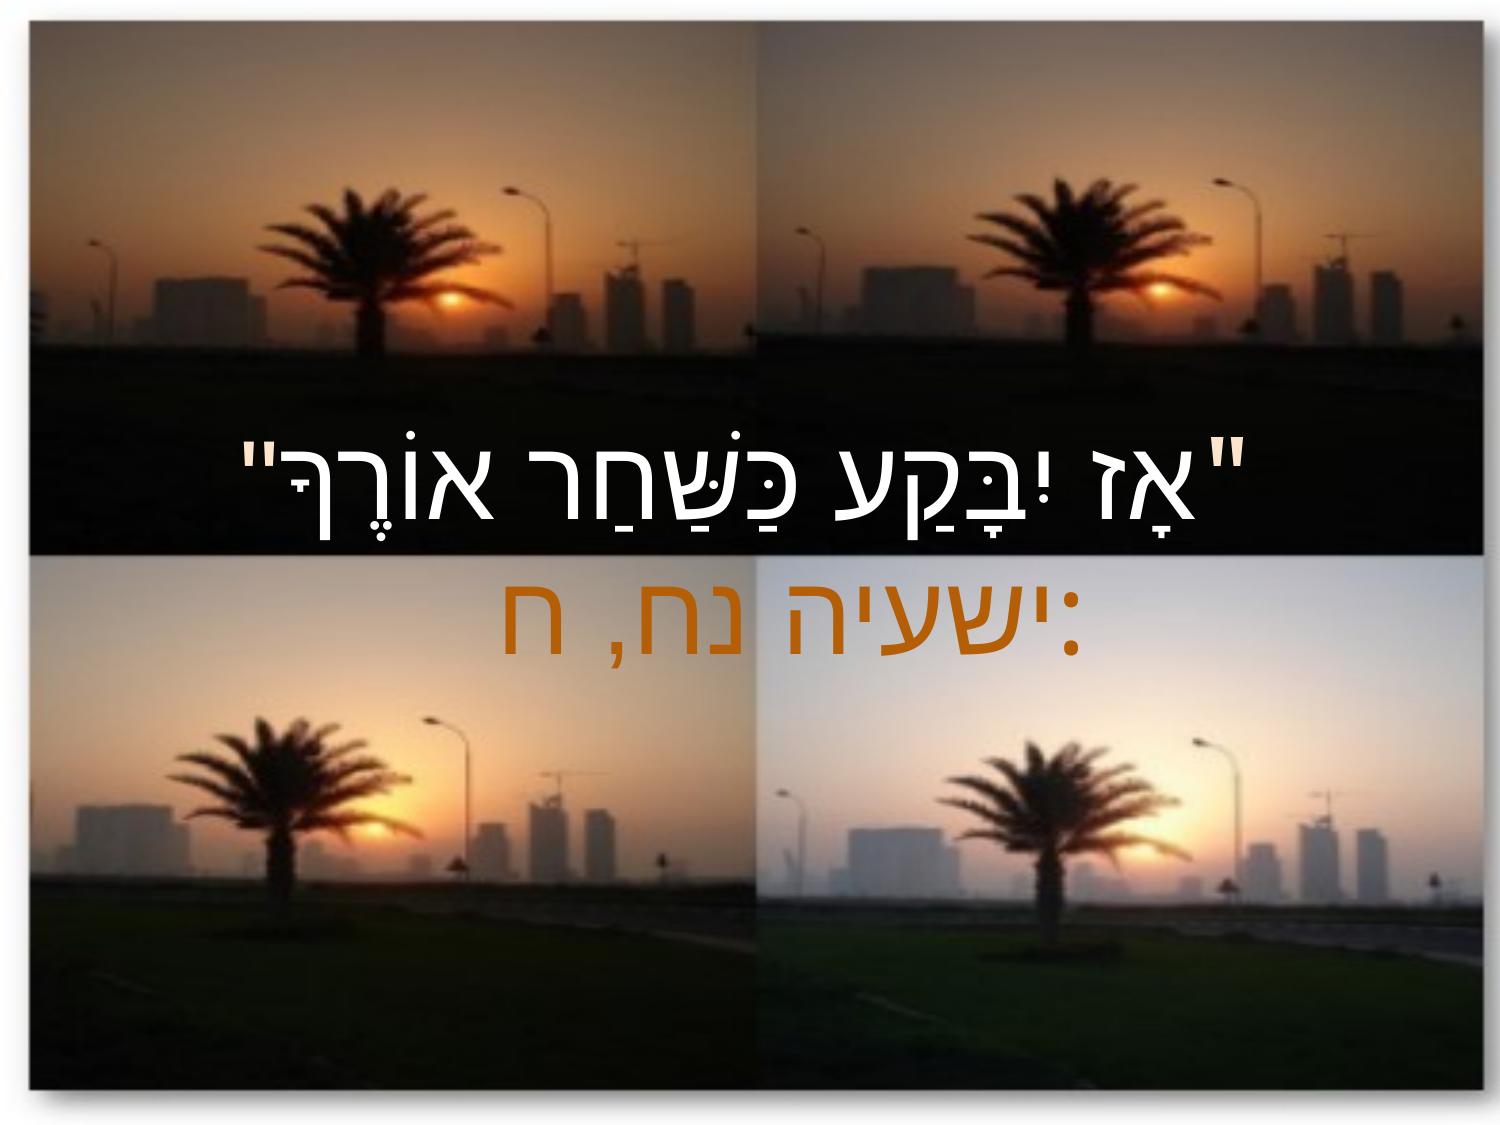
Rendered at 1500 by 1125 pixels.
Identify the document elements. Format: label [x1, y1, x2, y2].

list [3, 3, 1500, 1122]
